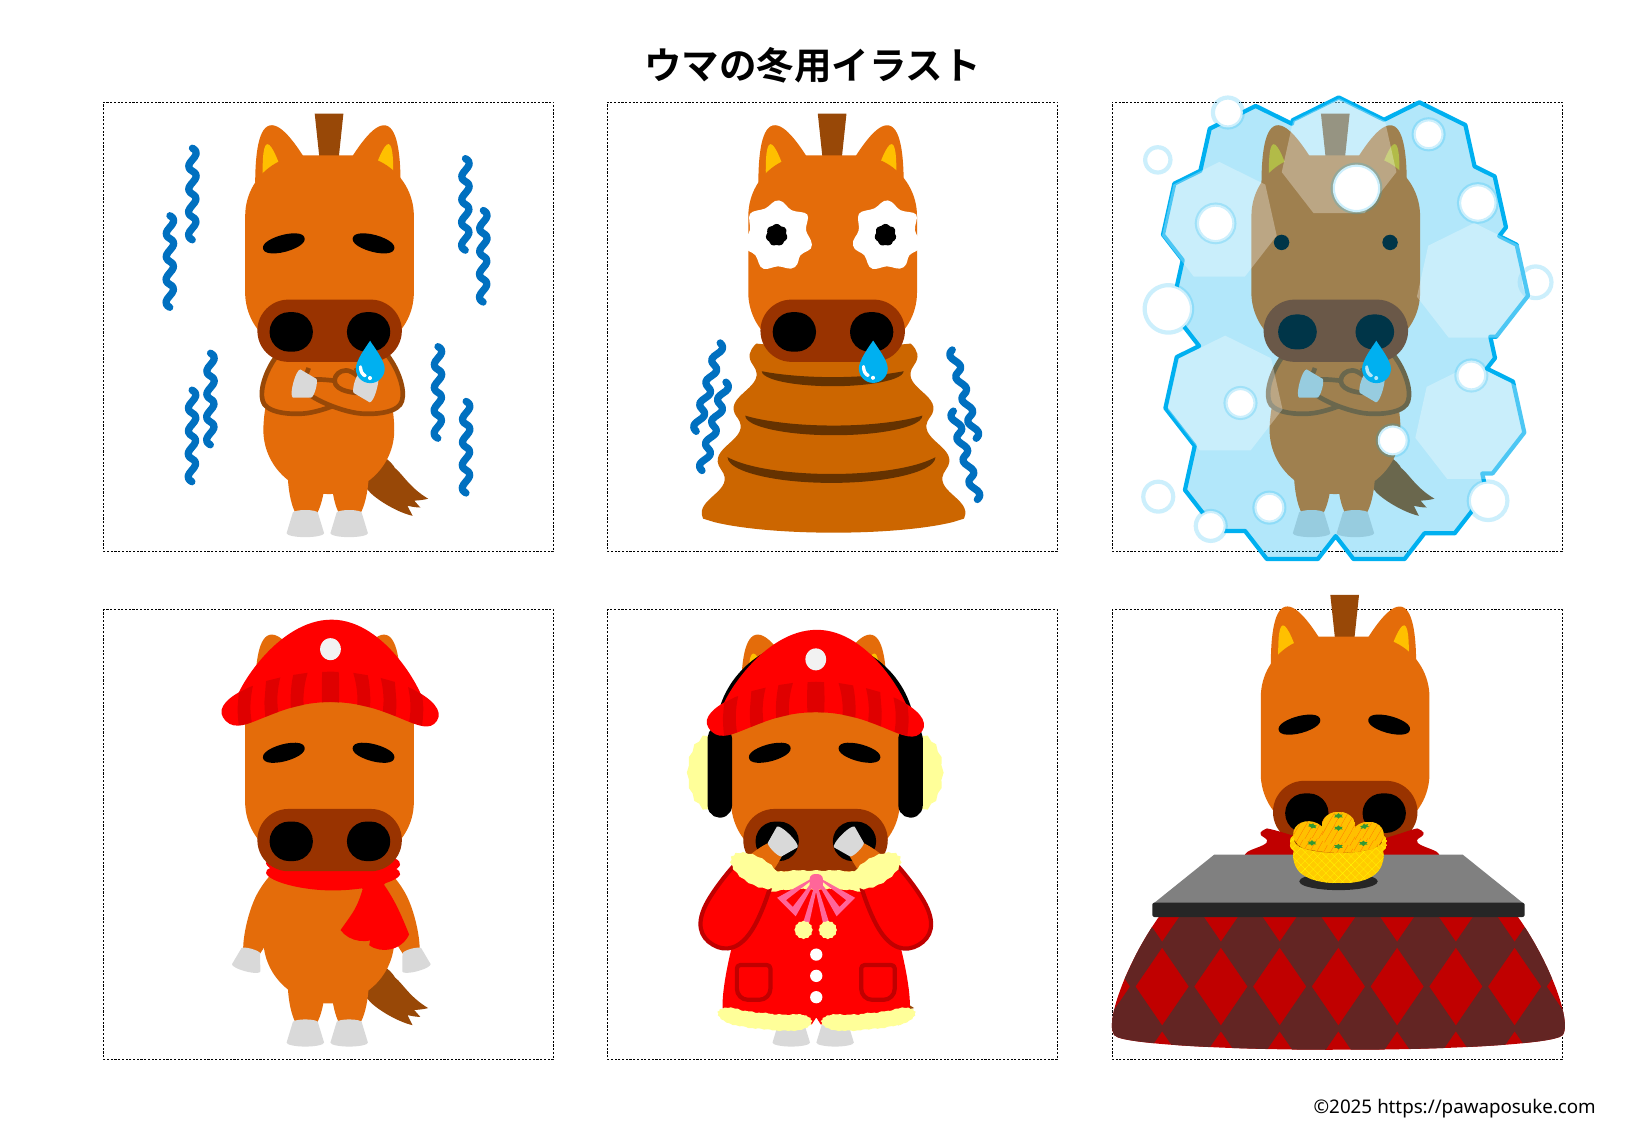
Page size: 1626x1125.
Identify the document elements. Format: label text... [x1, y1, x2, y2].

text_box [1143, 97, 1552, 560]
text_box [221, 619, 440, 1047]
text_box ウマの冬用イラスト [629, 34, 996, 95]
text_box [165, 113, 488, 538]
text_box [1111, 594, 1566, 1050]
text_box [686, 629, 944, 1047]
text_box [701, 113, 970, 533]
